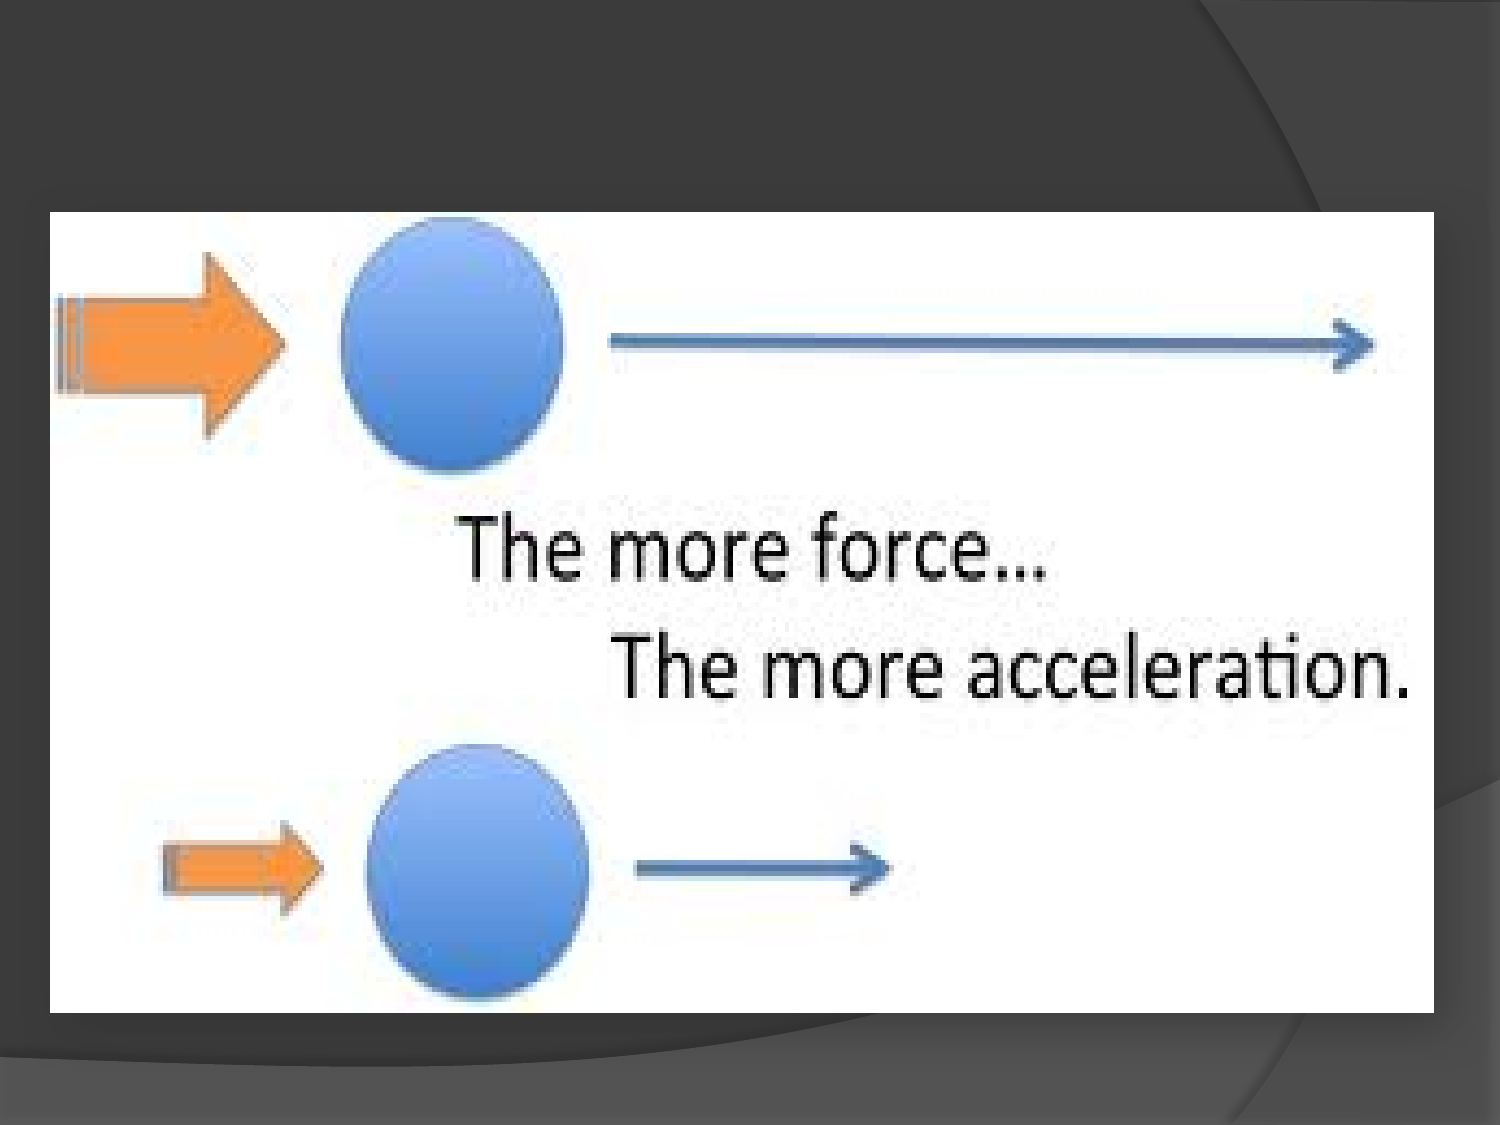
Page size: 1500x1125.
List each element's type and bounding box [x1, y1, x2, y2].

list [49, 212, 1434, 1013]
